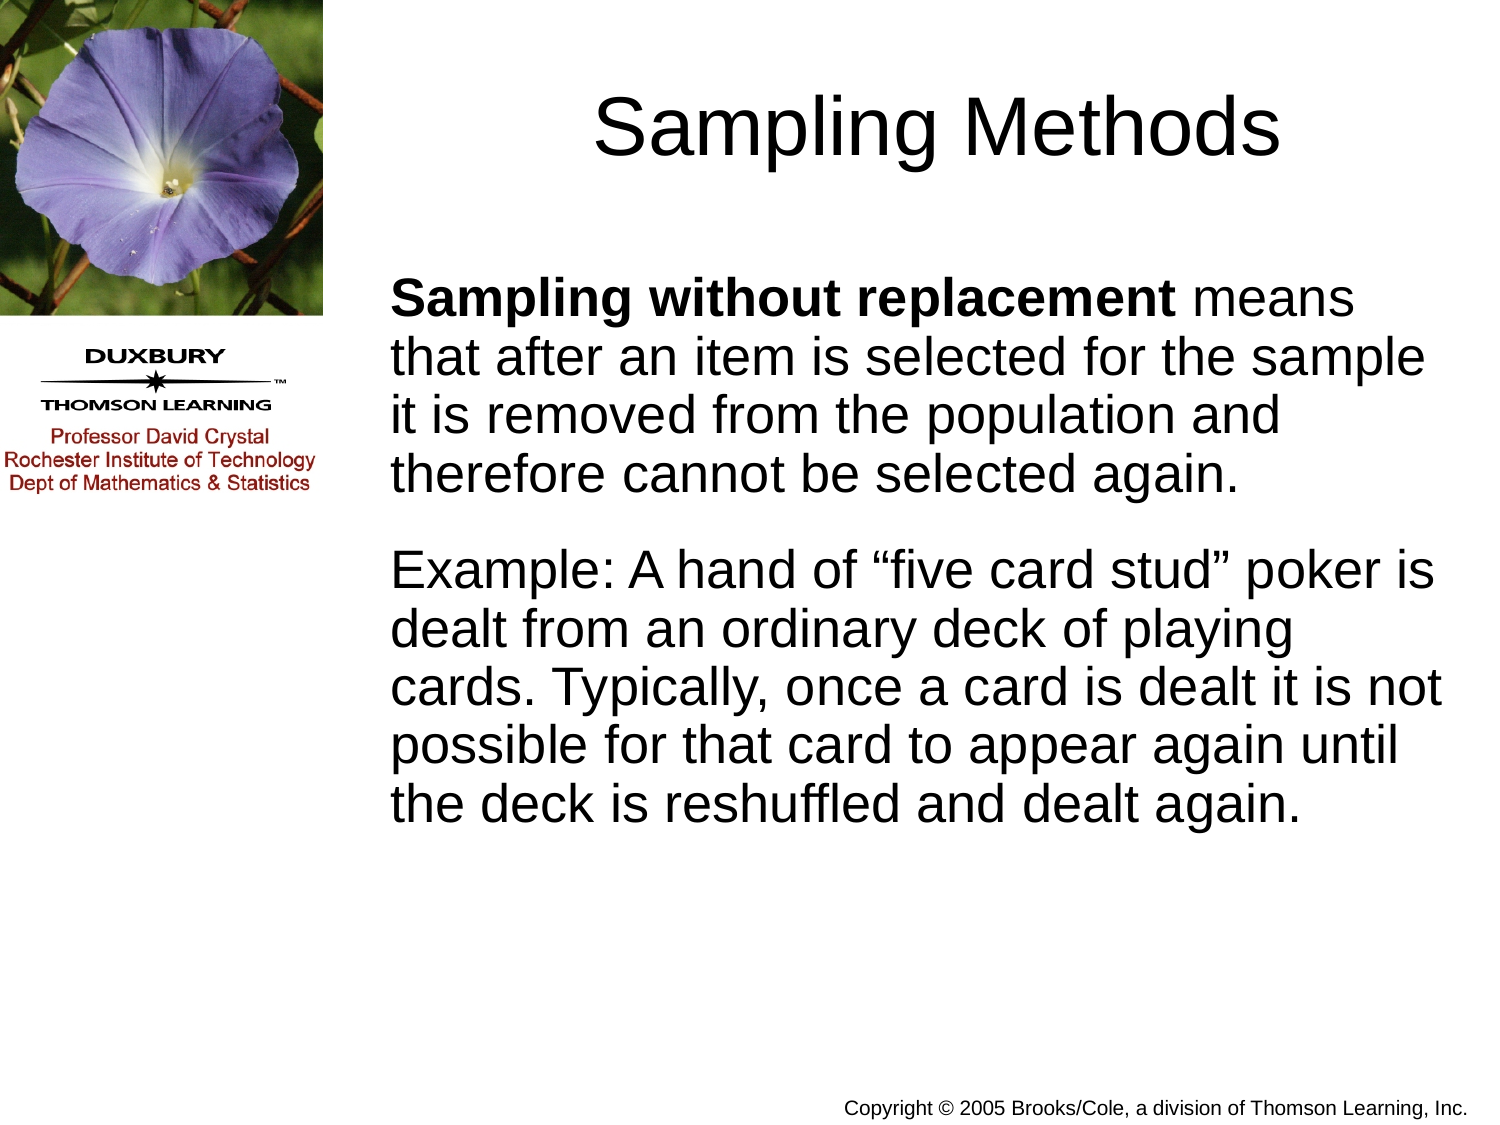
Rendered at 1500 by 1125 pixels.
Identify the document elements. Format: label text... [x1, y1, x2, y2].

list Sampling without replacement means that after an item is selected for the sample it is removed from the population and therefore cannot be selected again. Example: A hand of “five card stud” poker is dealt from an ordinary deck of playing cards. Typically, once a card is dealt it is not possible for that card to appear again until the deck is reshuffled and dealt again. [374, 262, 1463, 938]
picture [0, 0, 323, 499]
title Sampling Methods [424, 24, 1451, 221]
